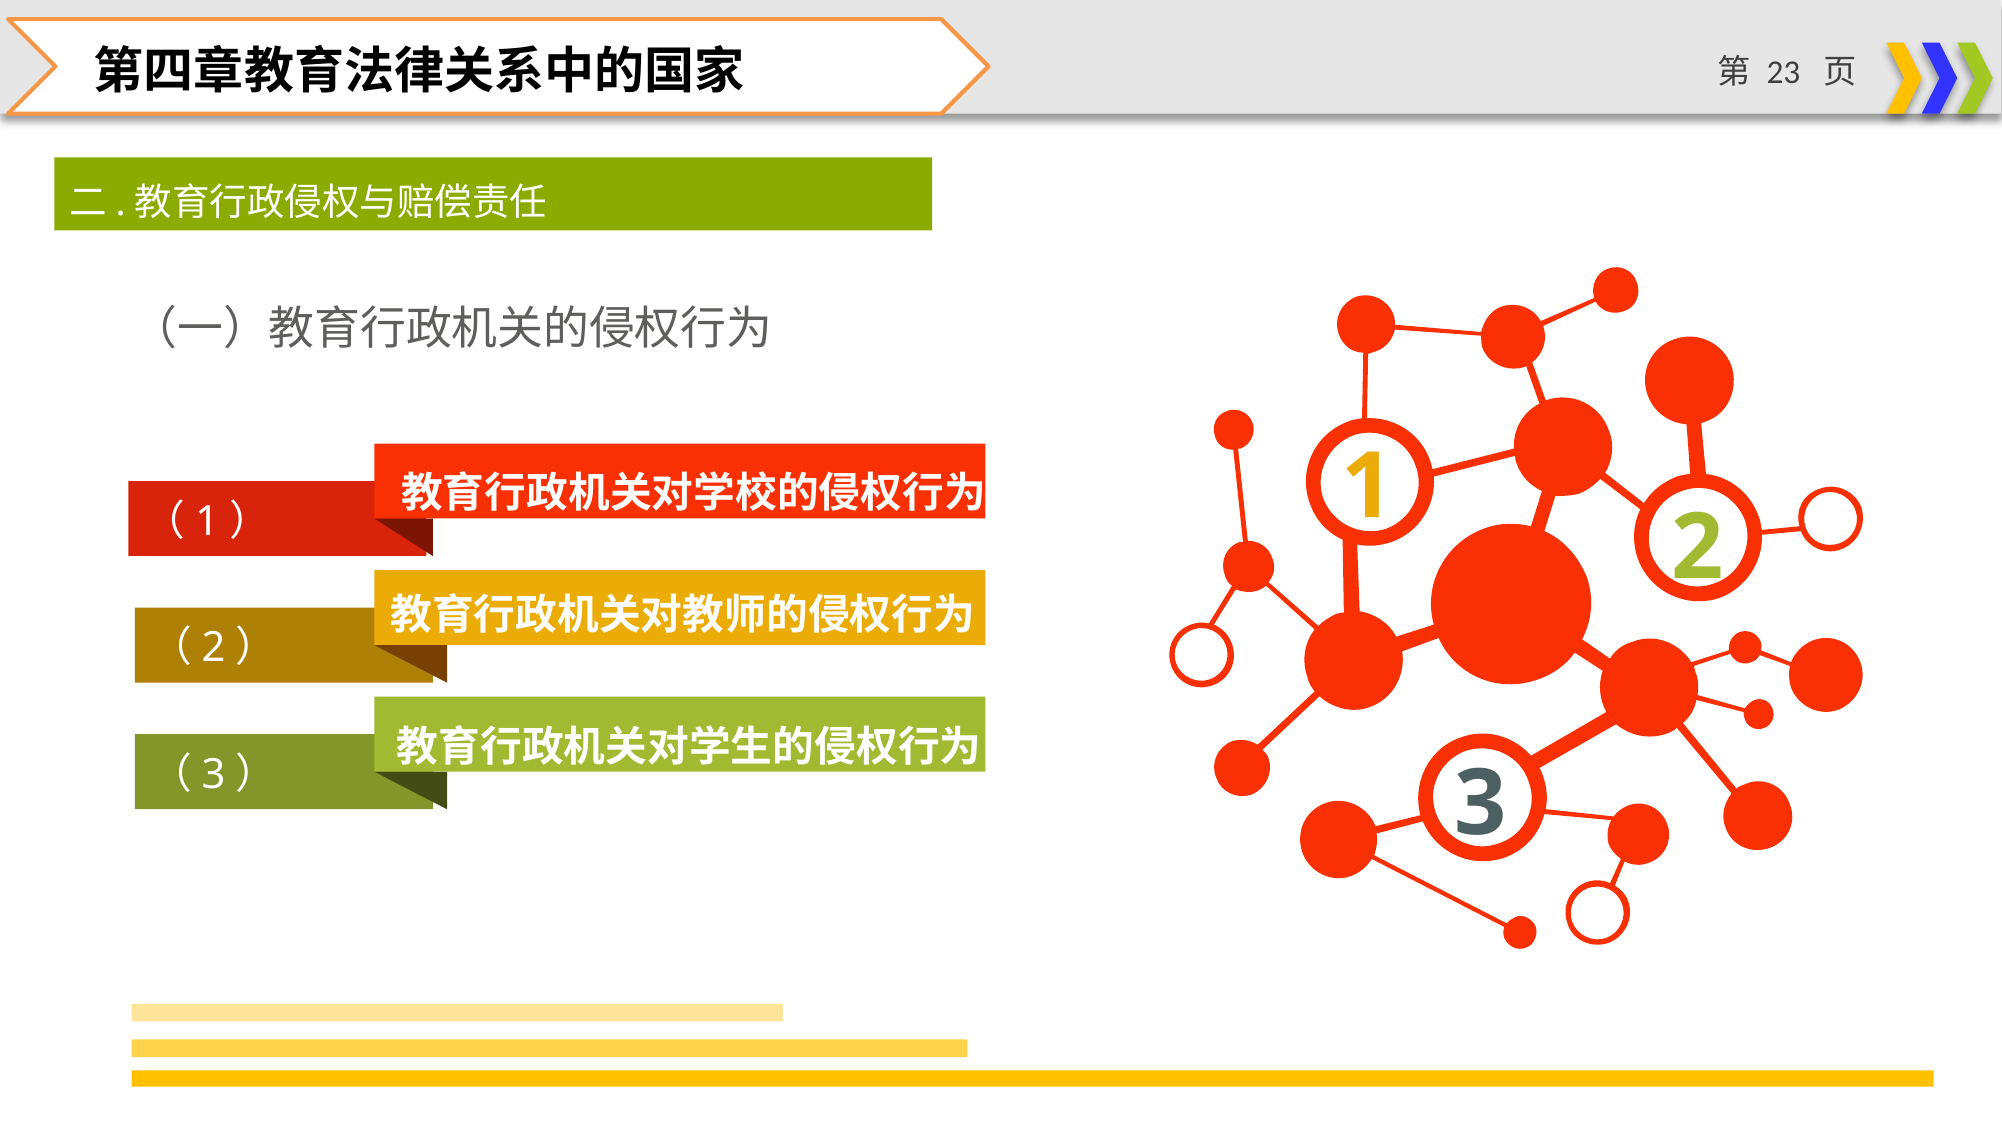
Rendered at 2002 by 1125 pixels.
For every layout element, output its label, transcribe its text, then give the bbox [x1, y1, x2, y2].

text_box [372, 516, 435, 555]
text_box （一）教育行政机关的侵权行为 [116, 291, 933, 362]
text_box [129, 1068, 1936, 1089]
text_box 二.教育行政侵权与赔偿责任 [54, 157, 933, 231]
text_box [372, 695, 382, 770]
text_box [372, 643, 450, 685]
text_box （3） [133, 732, 435, 811]
text_box [372, 769, 450, 812]
text_box （2） [133, 606, 435, 685]
text_box （1） [126, 479, 425, 558]
text_box [129, 1037, 970, 1059]
text_box [372, 441, 386, 517]
text_box 教育行政机关对学生的侵权行为 [382, 687, 1021, 778]
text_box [1164, 263, 1868, 952]
text_box [129, 1002, 785, 1023]
text_box 教育行政机关对教师的侵权行为 [375, 555, 1036, 646]
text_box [7, 18, 989, 114]
text_box 教育行政机关对学校的侵权行为 [386, 433, 1007, 524]
